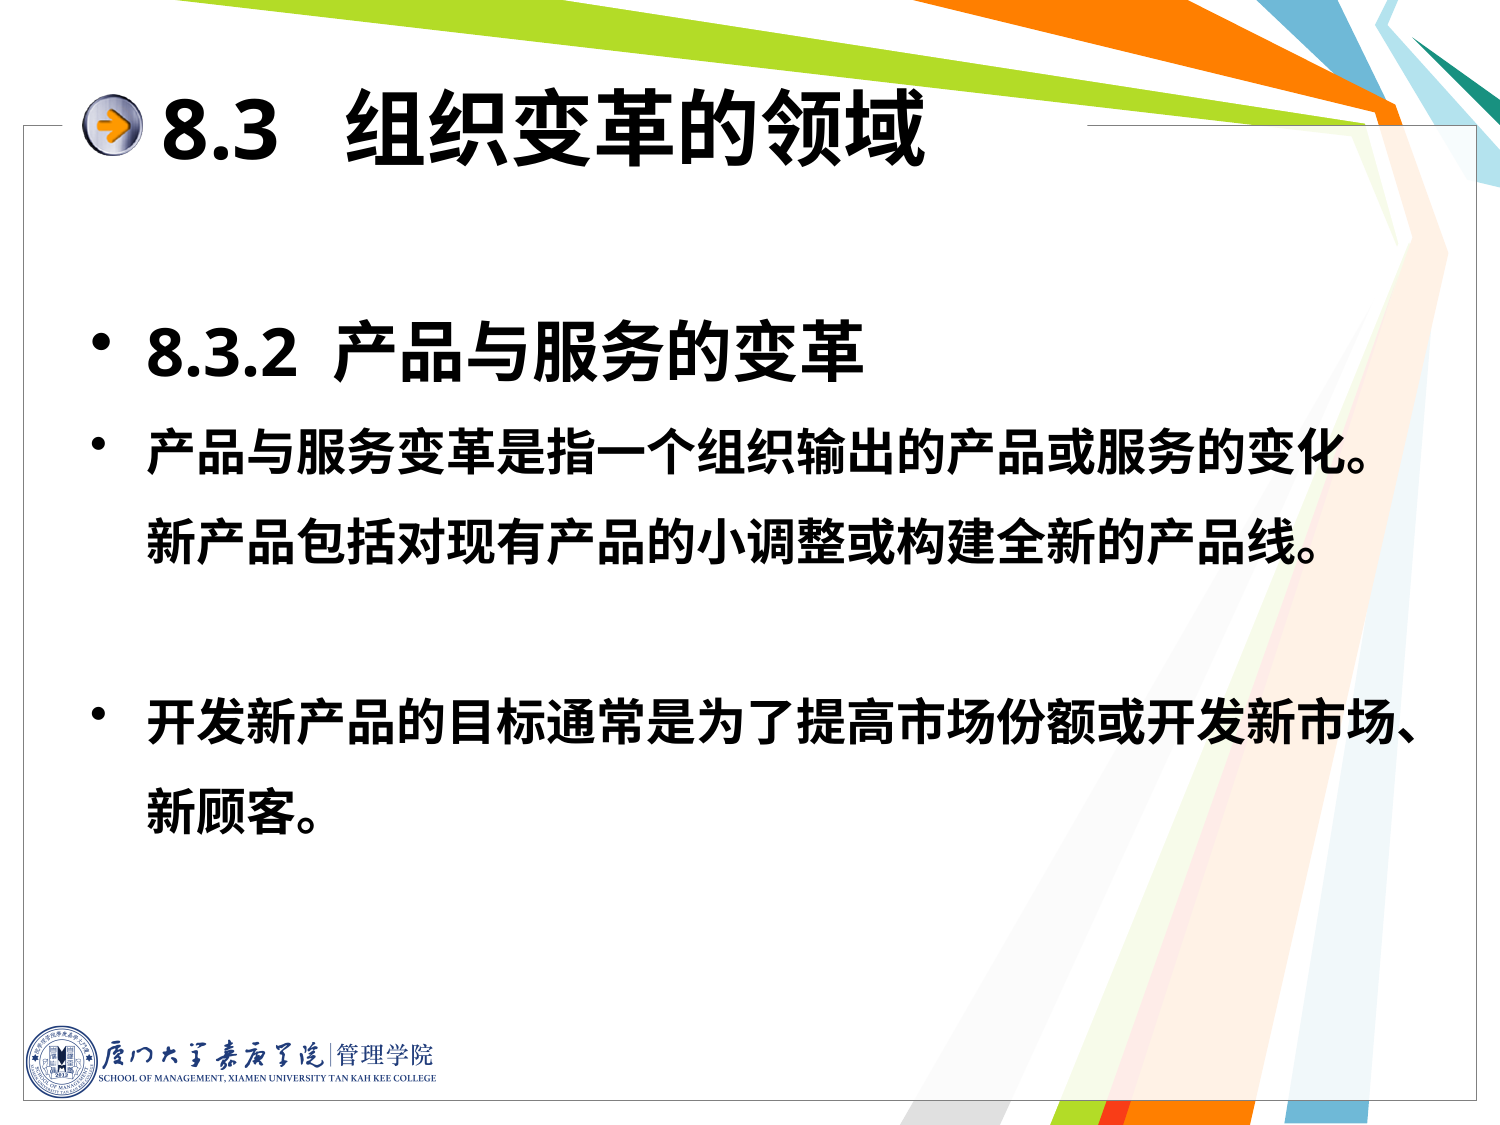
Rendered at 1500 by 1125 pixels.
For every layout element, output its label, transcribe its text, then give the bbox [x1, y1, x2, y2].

list 8.3.2 产品与服务的变革 产品与服务变革是指一个组织输出的产品或服务的变化。新产品包括对现有产品的小调整或构建全新的产品线。 开发新产品的目标通常是为了提高市场份额或开发新市场、新顾客。 [75, 262, 1425, 1005]
picture [82, 94, 125, 156]
picture [24, 1024, 438, 1100]
title 8.3 组织变革的领域 [125, 32, 1159, 220]
